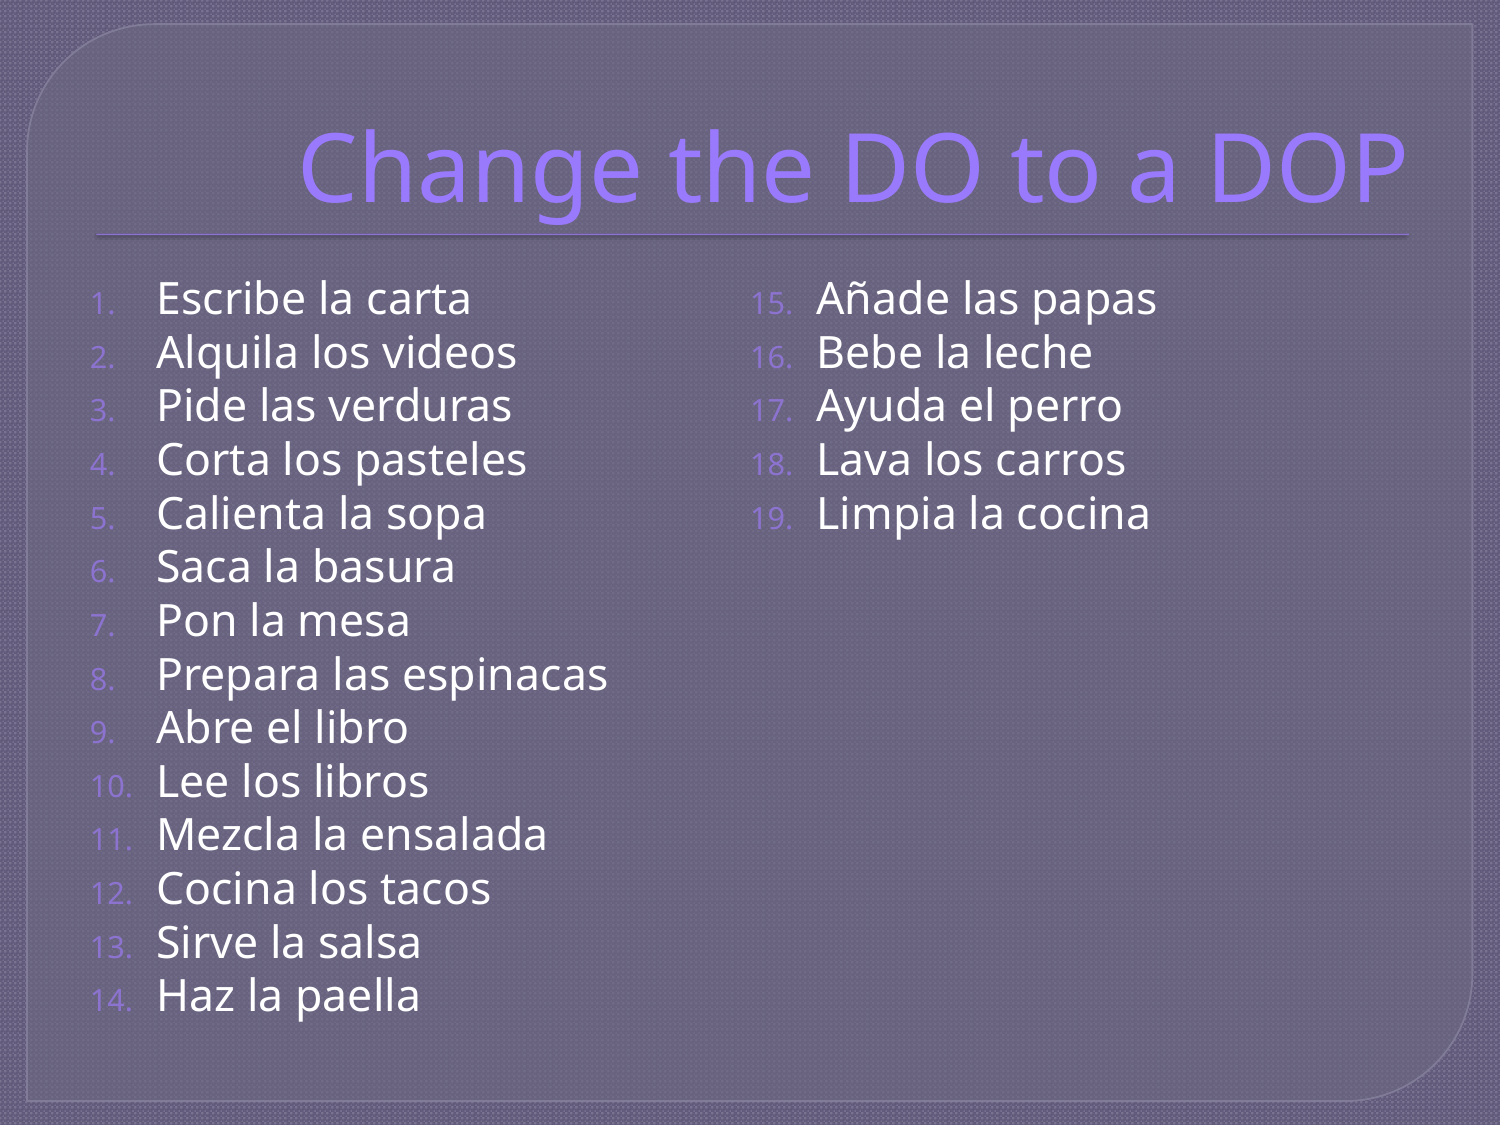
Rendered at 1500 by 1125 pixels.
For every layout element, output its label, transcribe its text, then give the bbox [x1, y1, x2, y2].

title Change the DO to a DOP [75, 41, 1425, 230]
list Escribe la carta Alquila los videos Pide las verduras Corta los pasteles Calienta la sopa Saca la basura Pon la mesa Prepara las espinacas Abre el libro Lee los libros Mezcla la ensalada Cocina los tacos Sirve la salsa Haz la paella Añade las papas Bebe la leche Ayuda el perro Lava los carros Limpia la cocina [75, 262, 1425, 1038]
